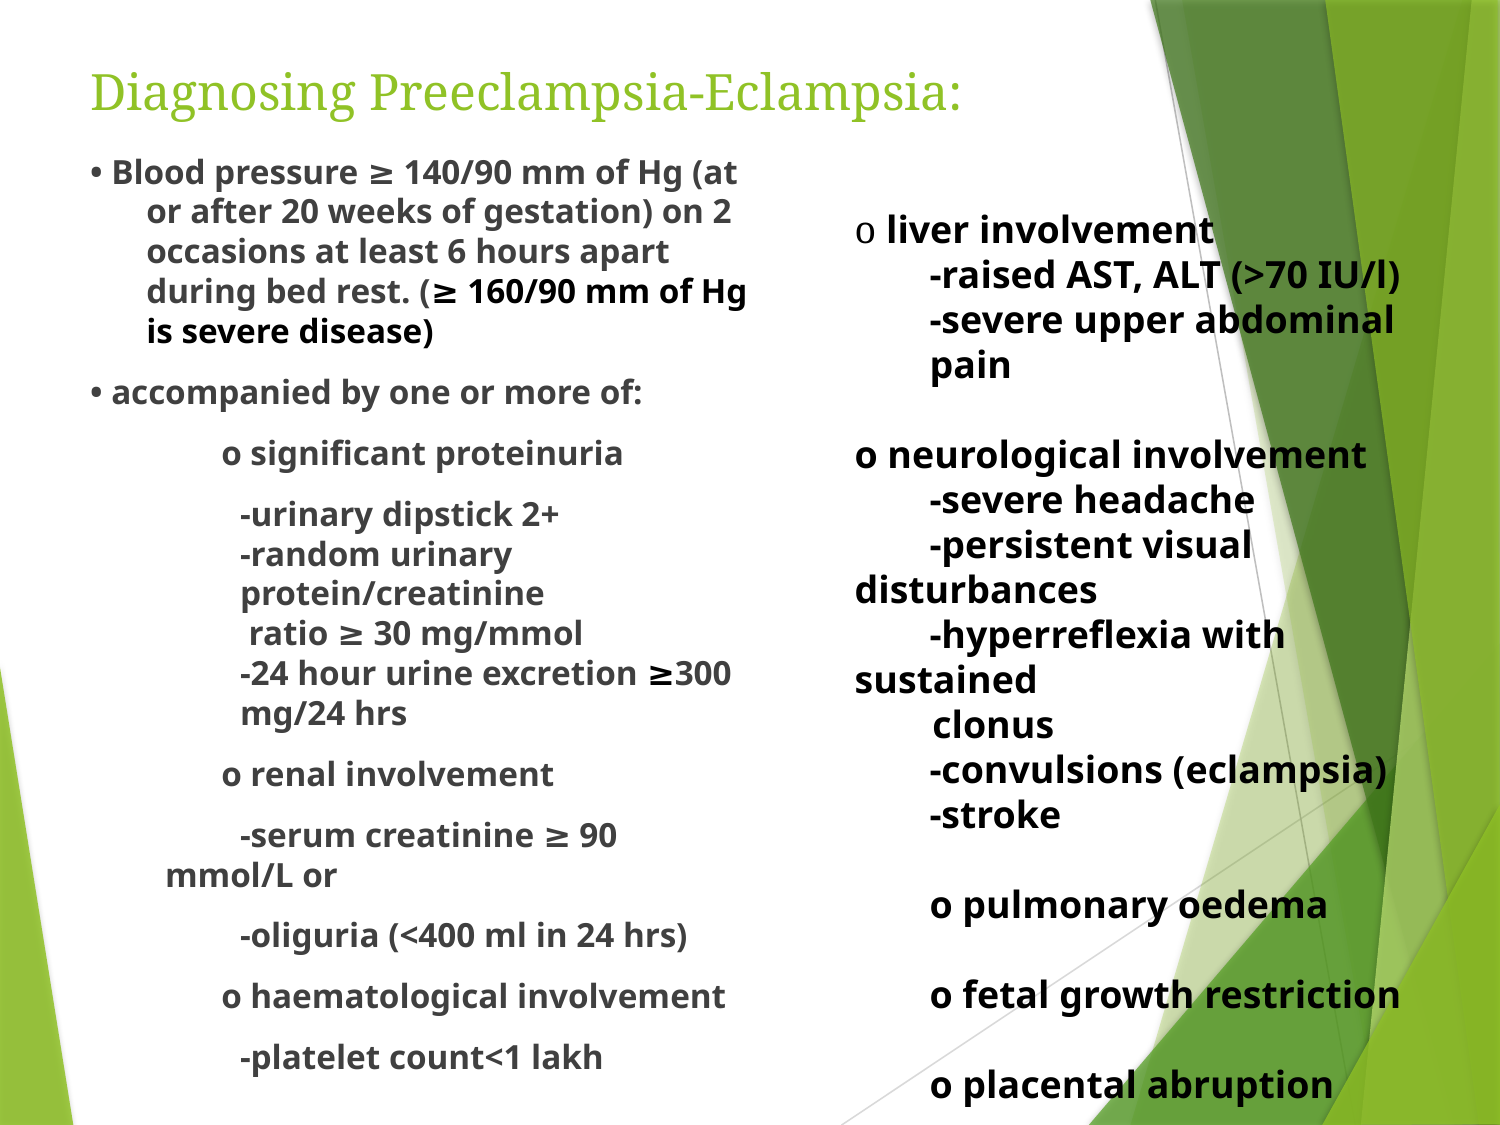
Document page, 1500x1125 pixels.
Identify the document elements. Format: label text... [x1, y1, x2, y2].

list • Blood pressure ≥ 140/90 mm of Hg (at or after 20 weeks of gestation) on 2 occasions at least 6 hours apart during bed rest. (≥ 160/90 mm of Hg is severe disease) • accompanied by one or more of: o significant proteinuria -urinary dipstick 2+ -random urinary protein/creatinine ratio ≥ 30 mg/mmol -24 hour urine excretion ≥300 mg/24 hrs o renal involvement -serum creatinine ≥ 90 mmol/L or -oliguria (<400 ml in 24 hrs) o haematological involvement -platelet count<1 lakh [75, 135, 765, 951]
text_box o liver involvement -raised AST, ALT (>70 IU/l) -severe upper abdominal pain o neurological involvement -severe headache -persistent visual disturbances -hyperreflexia with sustained clonus -convulsions (eclampsia) -stroke o pulmonary oedema o fetal growth restriction o placental abruption [839, 190, 1489, 1068]
title Diagnosing Preeclampsia-Eclampsia: [75, 15, 1425, 136]
